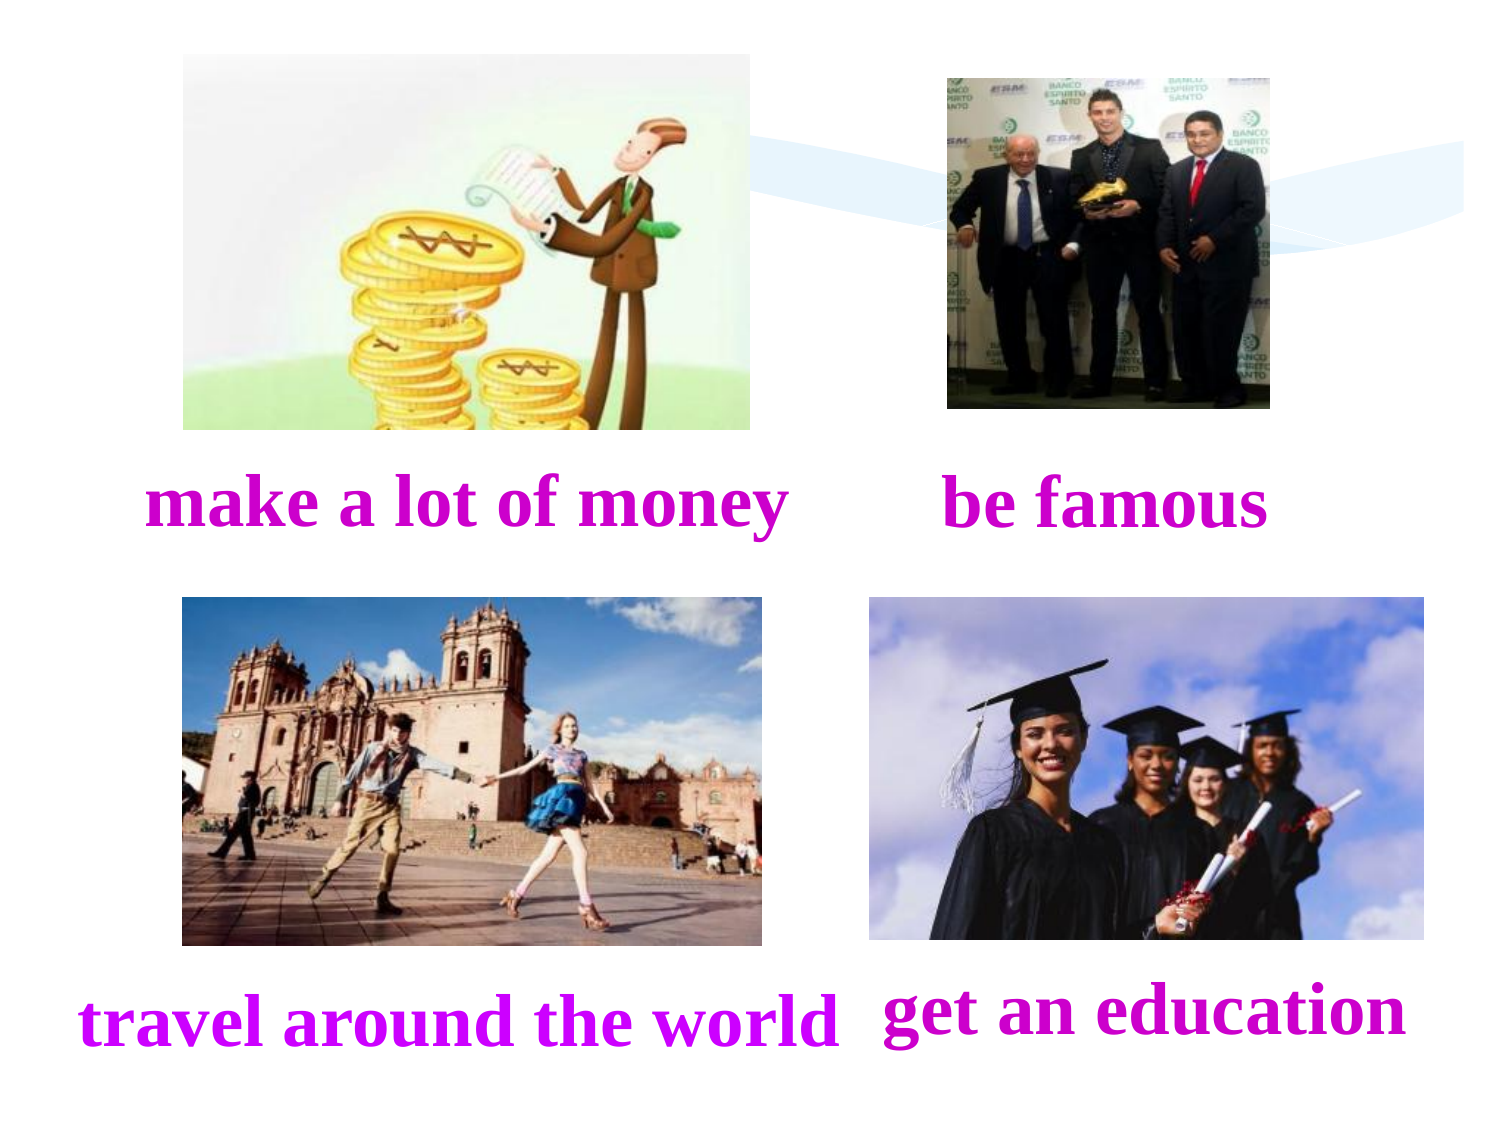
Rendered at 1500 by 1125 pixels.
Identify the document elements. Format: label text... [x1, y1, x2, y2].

text_box travel around the world [62, 964, 856, 1069]
text_box make a lot of money [129, 444, 833, 549]
picture [869, 597, 1424, 941]
text_box be famous [927, 445, 1388, 551]
picture [947, 77, 1270, 409]
picture [182, 597, 762, 946]
picture [182, 54, 751, 431]
text_box get an education [868, 952, 1423, 1057]
